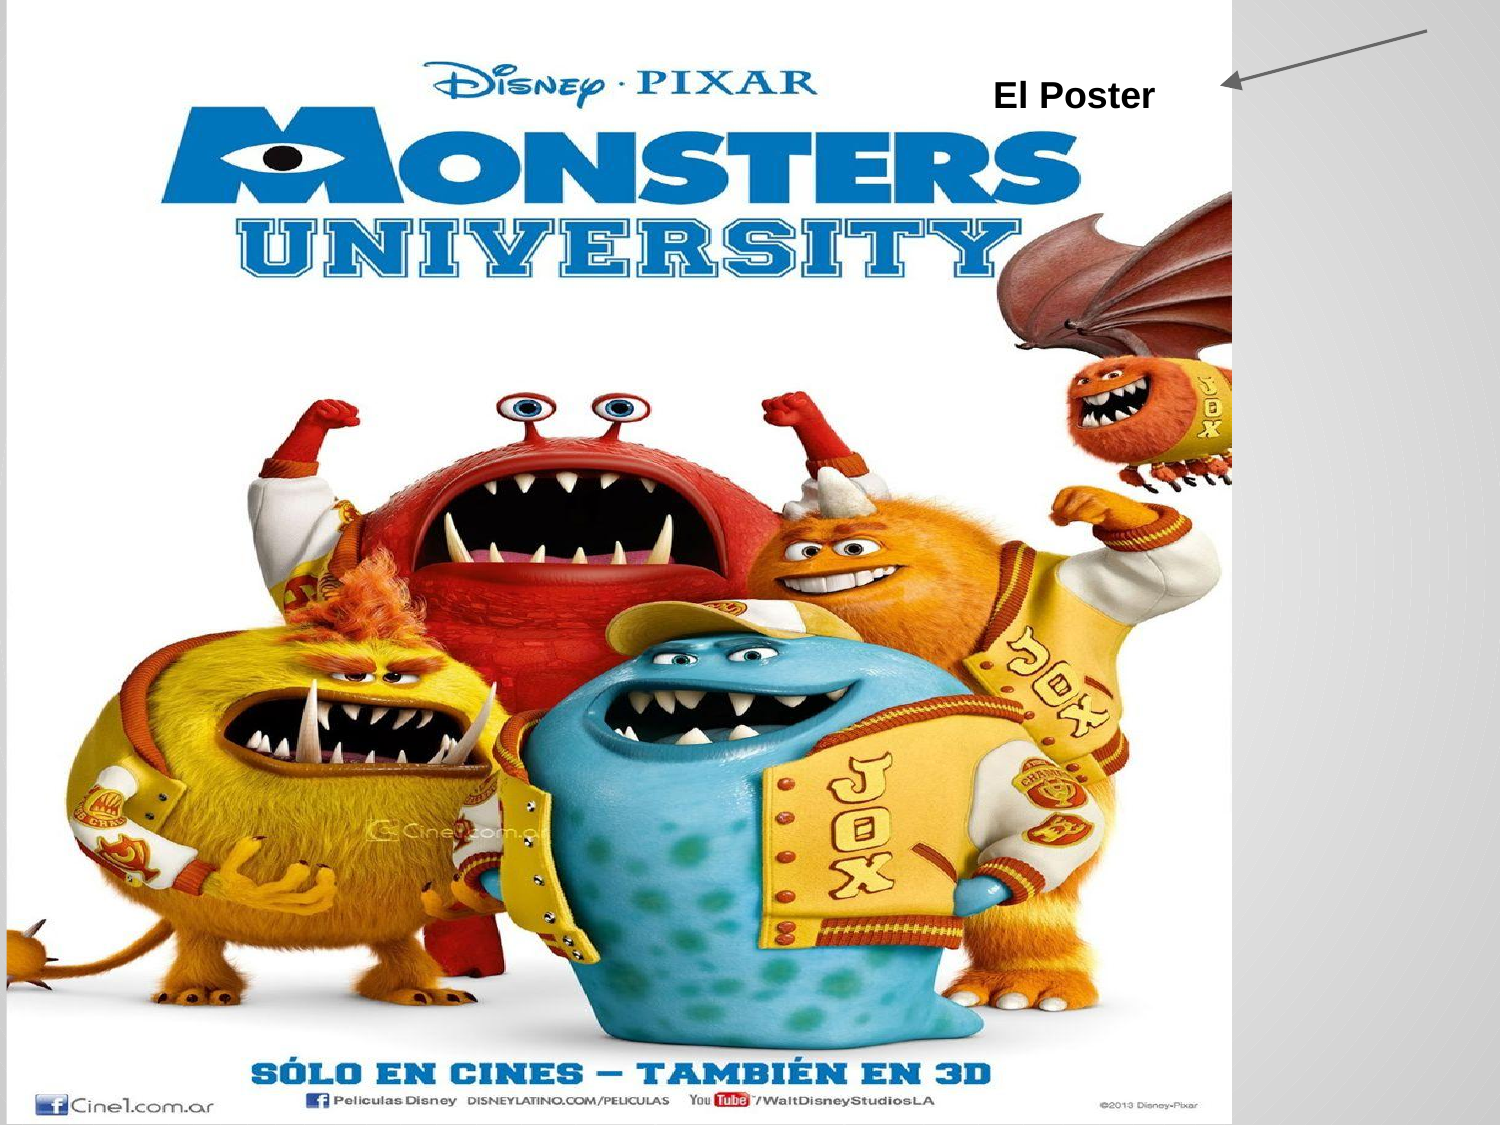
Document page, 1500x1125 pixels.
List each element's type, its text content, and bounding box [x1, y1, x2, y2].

text_box [6, 0, 1232, 1124]
text_box El Poster [883, 10, 1202, 134]
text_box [1219, 30, 1428, 86]
